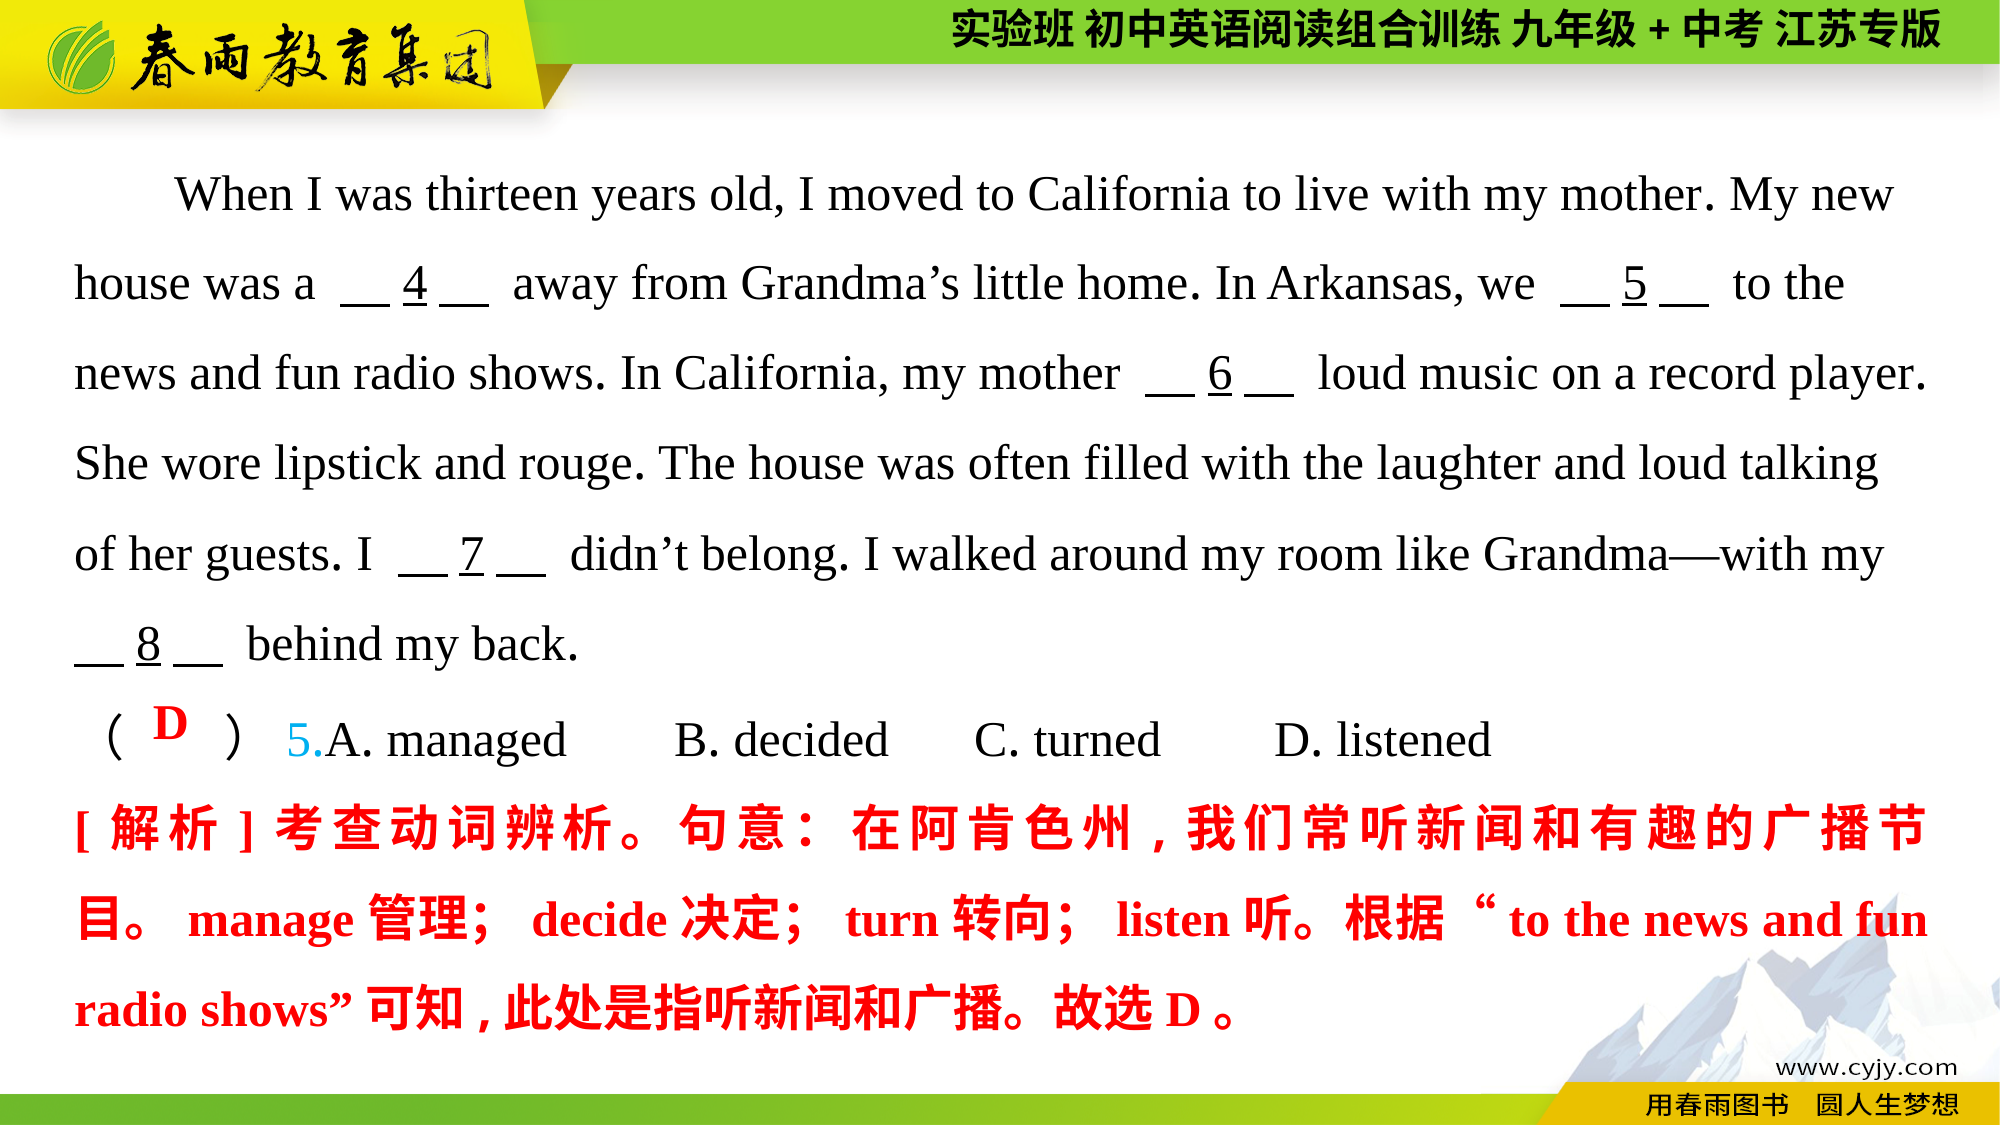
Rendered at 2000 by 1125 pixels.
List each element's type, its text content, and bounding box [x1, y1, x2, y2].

list When I was thirteen years old, I moved to California to live with my mother. My new house was a 4 away from Grandma’s little home. In Arkansas, we 5 to the news and fun radio shows. In California, my mother 6 loud music on a record player. She wore lipstick and rouge. The house was often filled with the laughter and loud talking of her guests. I 7 didn’t belong. I walked around my room like Grandma—with my 8 behind my back. [59, 122, 1944, 668]
text_box D [138, 682, 204, 758]
text_box （ ）5.A. managed B. decided C. turned D. listened [59, 668, 1944, 758]
text_box [解析]考查动词辨析。句意：在阿肯色州,我们常听新闻和有趣的广播节目。manage管理；decide决定；turn转向；listen听。根据“to the news and fun radio shows”可知,此处是指听新闻和广播。故选D。 [59, 758, 1944, 1044]
picture [0, 0, 2000, 1125]
